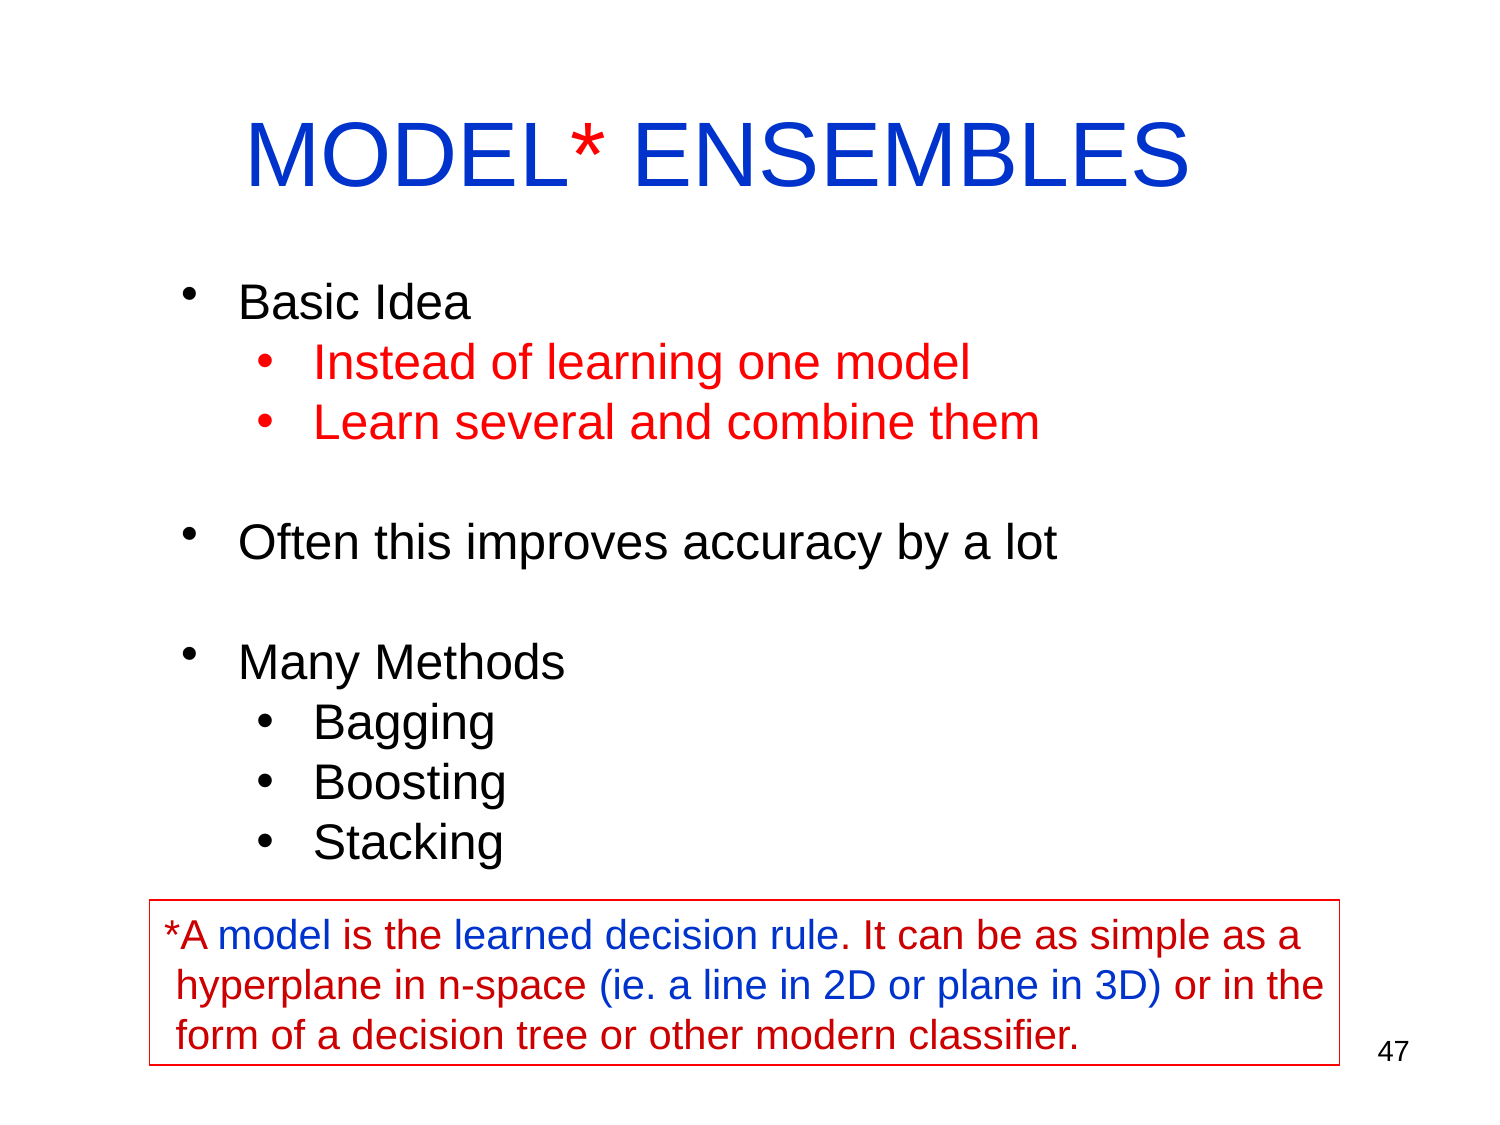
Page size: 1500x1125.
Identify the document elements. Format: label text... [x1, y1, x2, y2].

slide_number 47 [1074, 1024, 1426, 1103]
text_box Basic Idea Instead of learning one model Learn several and combine them Often this improves accuracy by a lot Many Methods Bagging Boosting Stacking [166, 262, 1074, 1058]
text_box *A model is the learned decision rule. It can be as simple as a hyperplane in n-space (ie. a line in 2D or plane in 3D) or in the form of a decision tree or other modern classifier. [149, 900, 1340, 1065]
text_box MODEL* ENSEMBLES [229, 87, 1208, 213]
